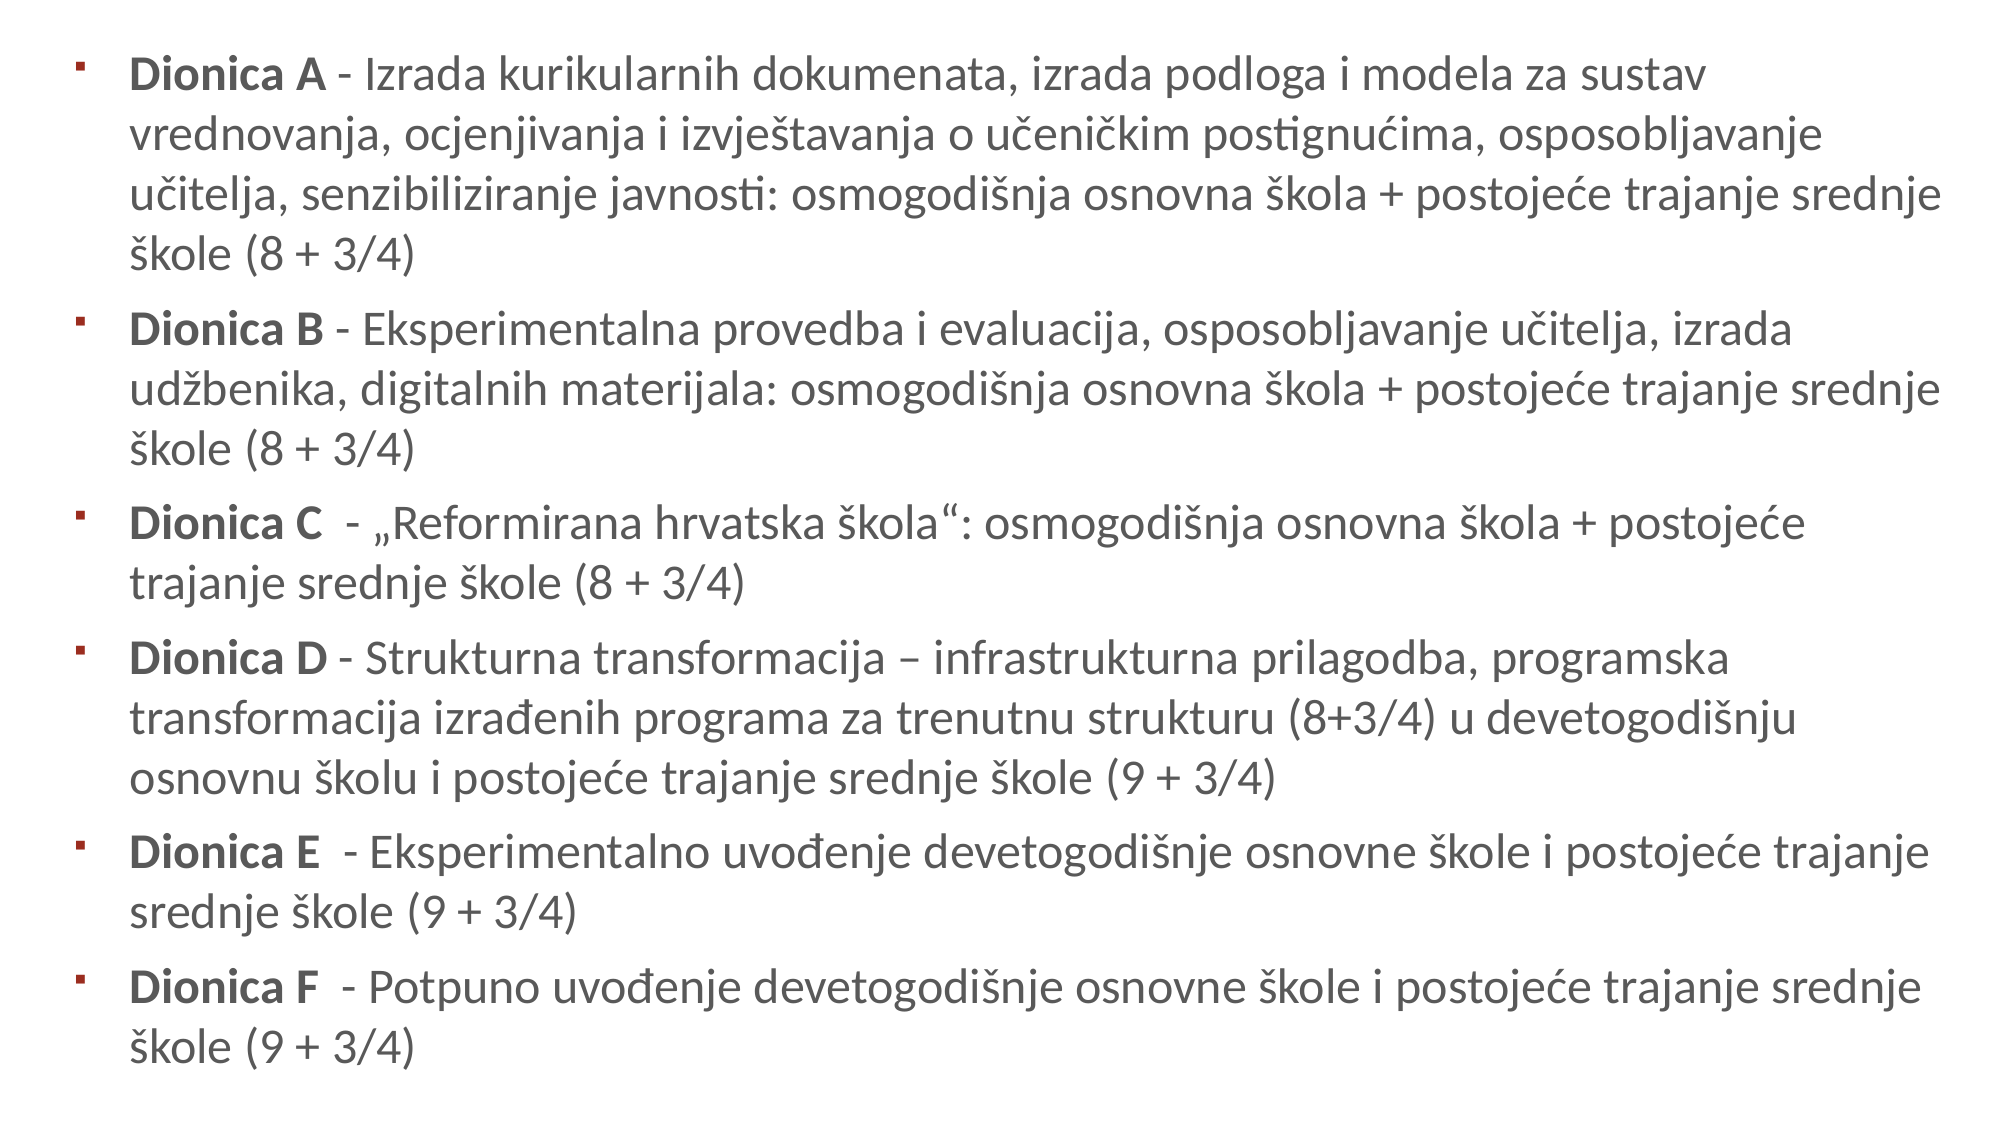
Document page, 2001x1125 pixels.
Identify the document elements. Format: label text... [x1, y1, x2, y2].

text_box Dionica A - Izrada kurikularnih dokumenata, izrada podloga i modela za sustav vrednovanja, ocjenjivanja i izvještavanja o učeničkim postignućima, osposobljavanje učitelja, senzibiliziranje javnosti: osmogodišnja osnovna škola + postojeće trajanje srednje škole (8 + 3/4) Dionica B - Eksperimentalna provedba i evaluacija, osposobljavanje učitelja, izrada udžbenika, digitalnih materijala: osmogodišnja osnovna škola + postojeće trajanje srednje škole (8 + 3/4) Dionica C - „Reformirana hrvatska škola“: osmogodišnja osnovna škola + postojeće trajanje srednje škole (8 + 3/4) Dionica D - Strukturna transformacija – infrastrukturna prilagodba, programska transformacija izrađenih programa za trenutnu strukturu (8+3/4) u devetogodišnju osnovnu školu i postojeće trajanje srednje škole (9 + 3/4) Dionica E - Eksperimentalno uvođenje devetogodišnje osnovne škole i postojeće trajanje srednje škole (9 + 3/4) Dionica F - Potpuno uvođenje devetogodišnje osnovne škole i postojeće trajanje srednje škole (9 + 3/4) [58, 33, 1967, 1125]
